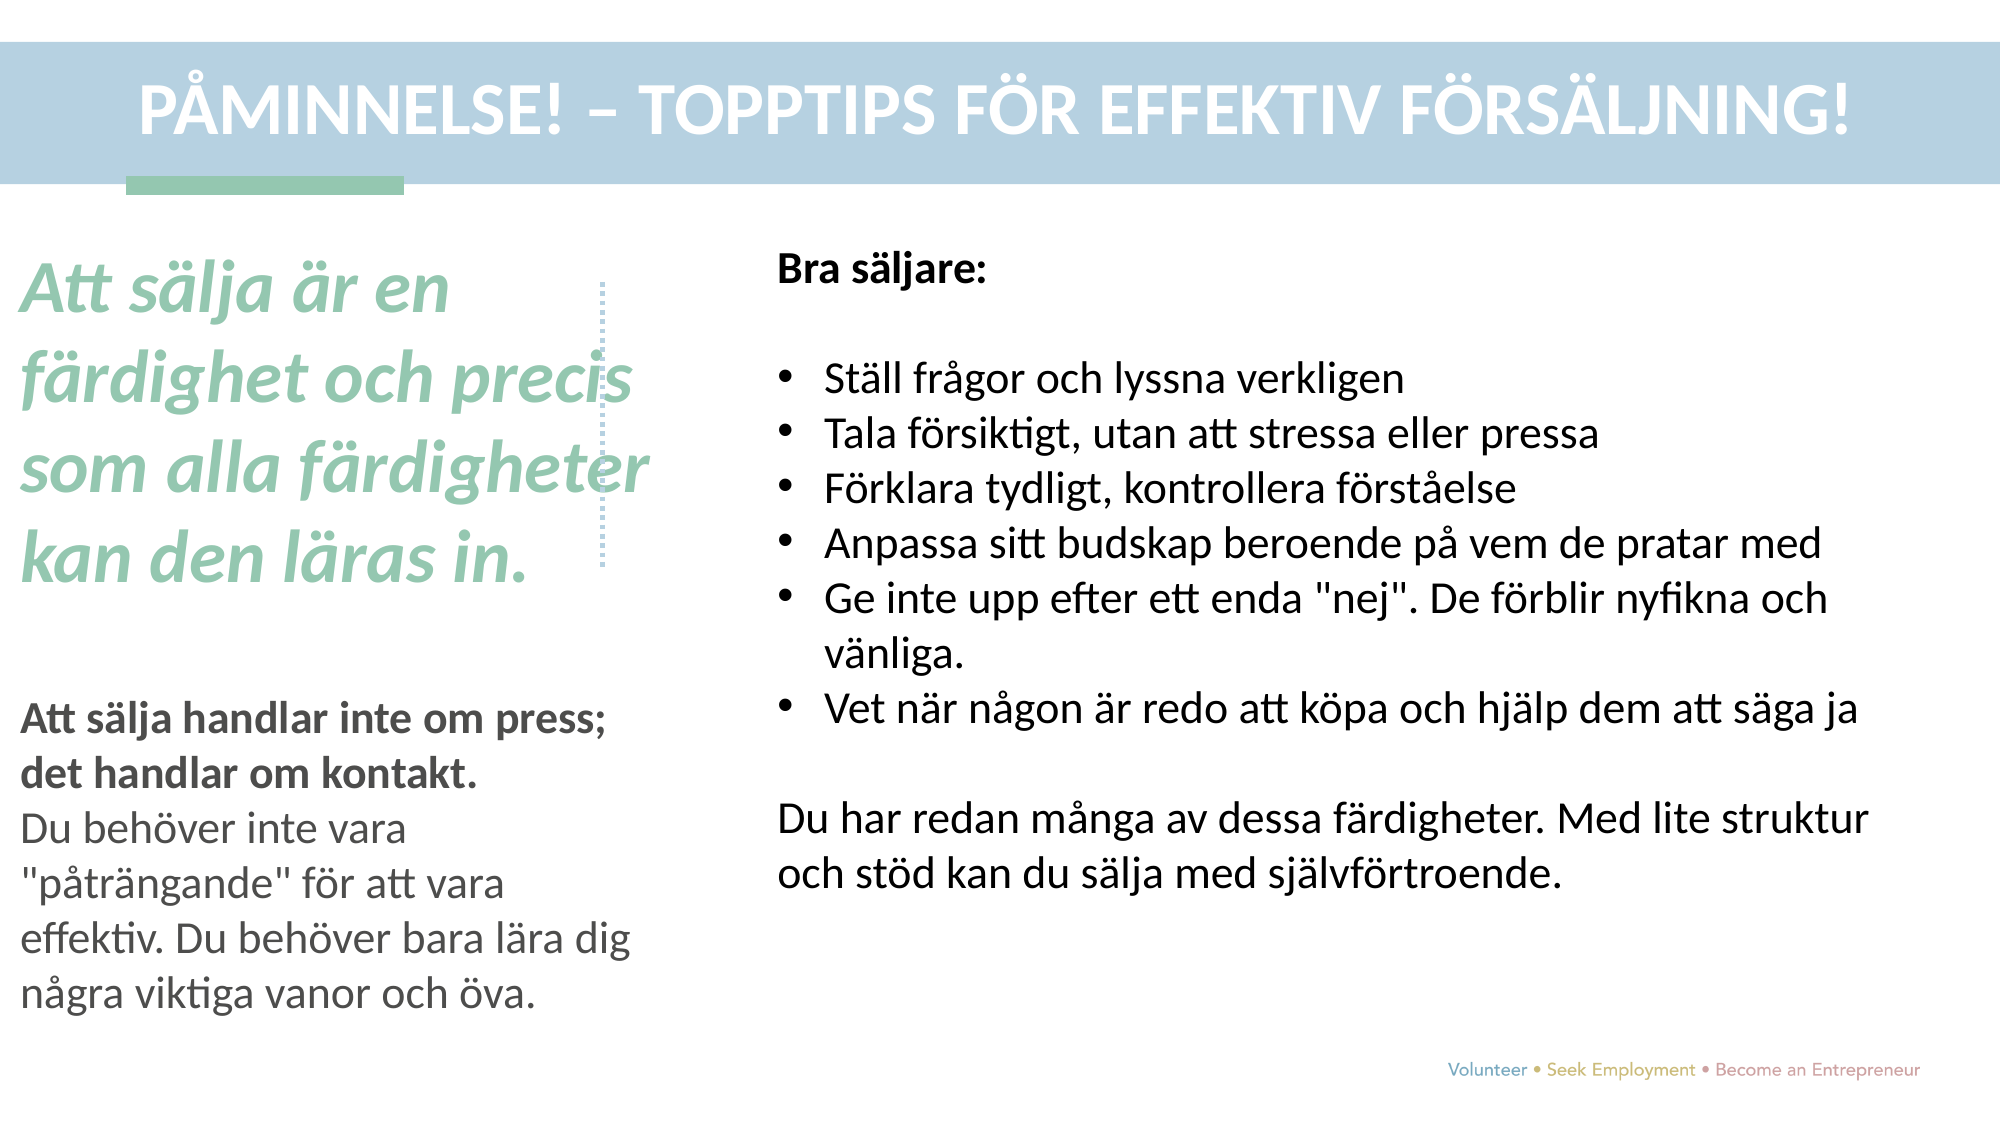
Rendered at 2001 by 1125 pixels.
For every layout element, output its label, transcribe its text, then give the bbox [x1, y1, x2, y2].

text_box [718, 297, 1887, 987]
text_box Bra säljare: Ställ frågor och lyssna verkligen Tala försiktigt, utan att stressa eller pressa Förklara tydligt, kontrollera förståelse Anpassa sitt budskap beroende på vem de pratar med Ge inte upp efter ett enda "nej". De förblir nyfikna och vänliga. Vet när någon är redo att köpa och hjälp dem att säga ja Du har redan många av dessa färdigheter. Med lite struktur och stöd kan du sälja med självförtroende. [762, 230, 1920, 905]
text_box Att sälja är en färdighet och precis som alla färdigheter kan den läras in. Att sälja handlar inte om press; det handlar om kontakt. Du behöver inte vara "påträngande" för att vara effektiv. Du behöver bara lära dig några viktiga vanor och öva. [4, 230, 673, 508]
picture [1418, 1046, 1971, 1103]
list PÅMINNELSE! – TOPPTIPS FÖR EFFEKTIV FÖRSÄLJNING! [123, 51, 1913, 170]
